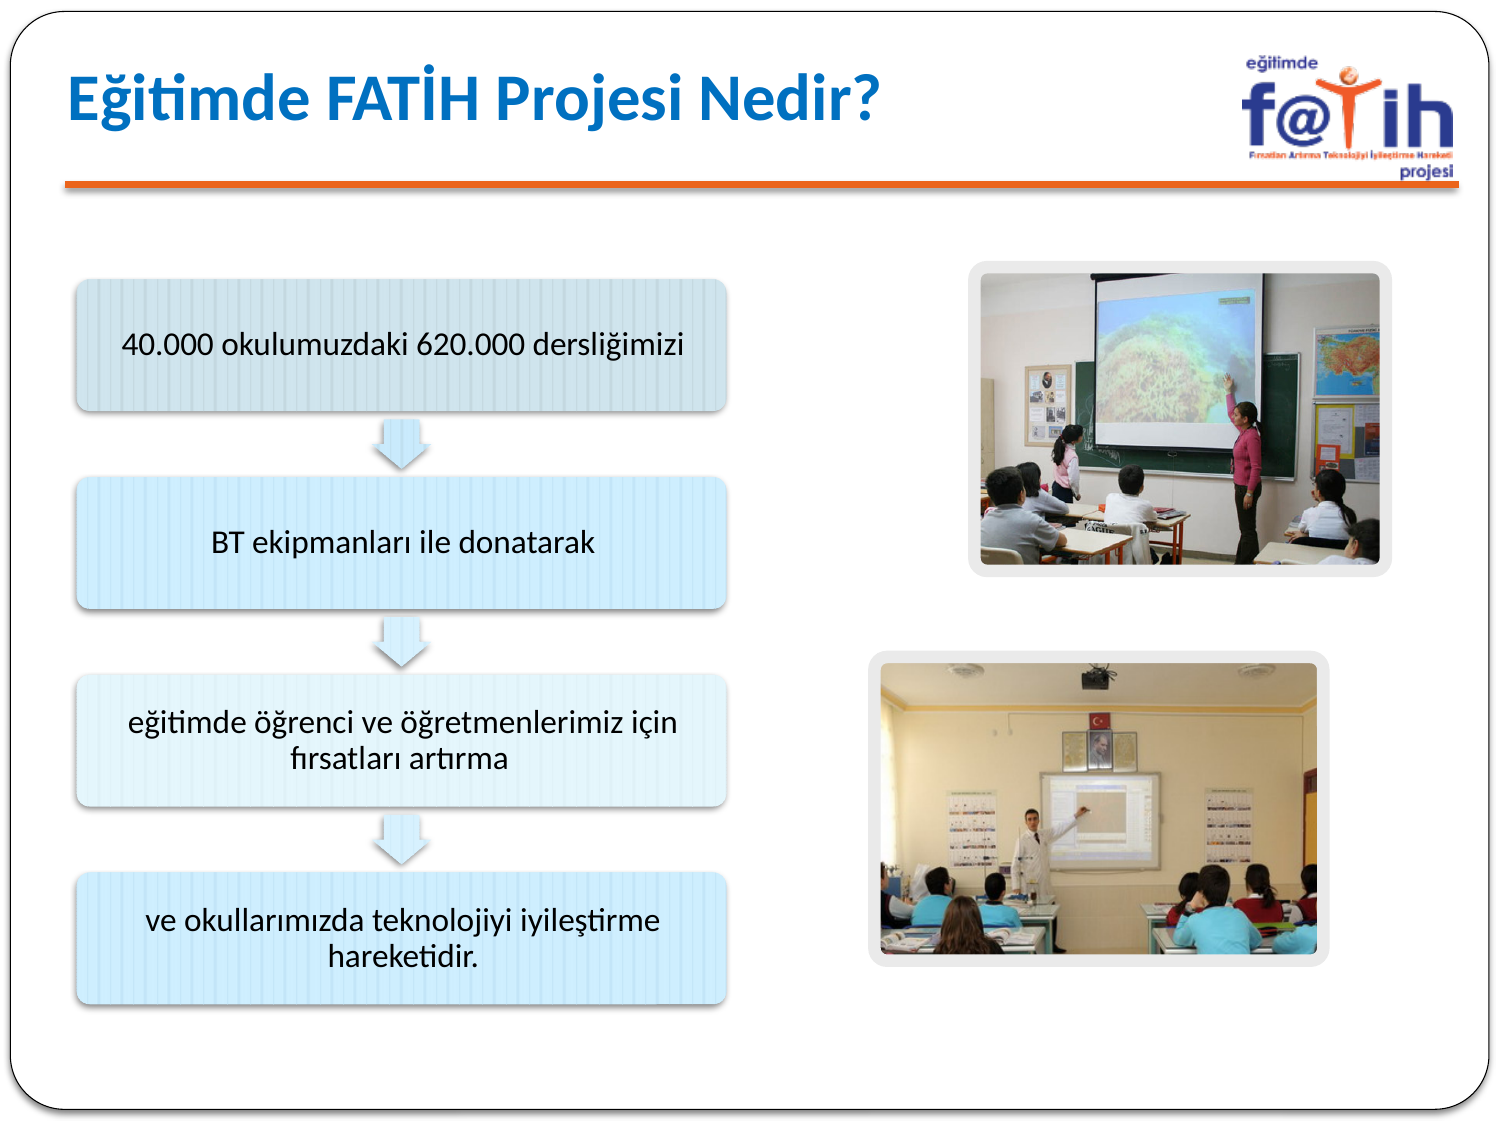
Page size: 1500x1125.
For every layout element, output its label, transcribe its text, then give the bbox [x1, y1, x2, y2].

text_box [76, 278, 727, 1005]
picture [1242, 54, 1453, 182]
picture [874, 656, 1324, 961]
text_box Eğitimde FATİH Projesi Nedir? [53, 66, 1187, 149]
picture [974, 266, 1387, 572]
